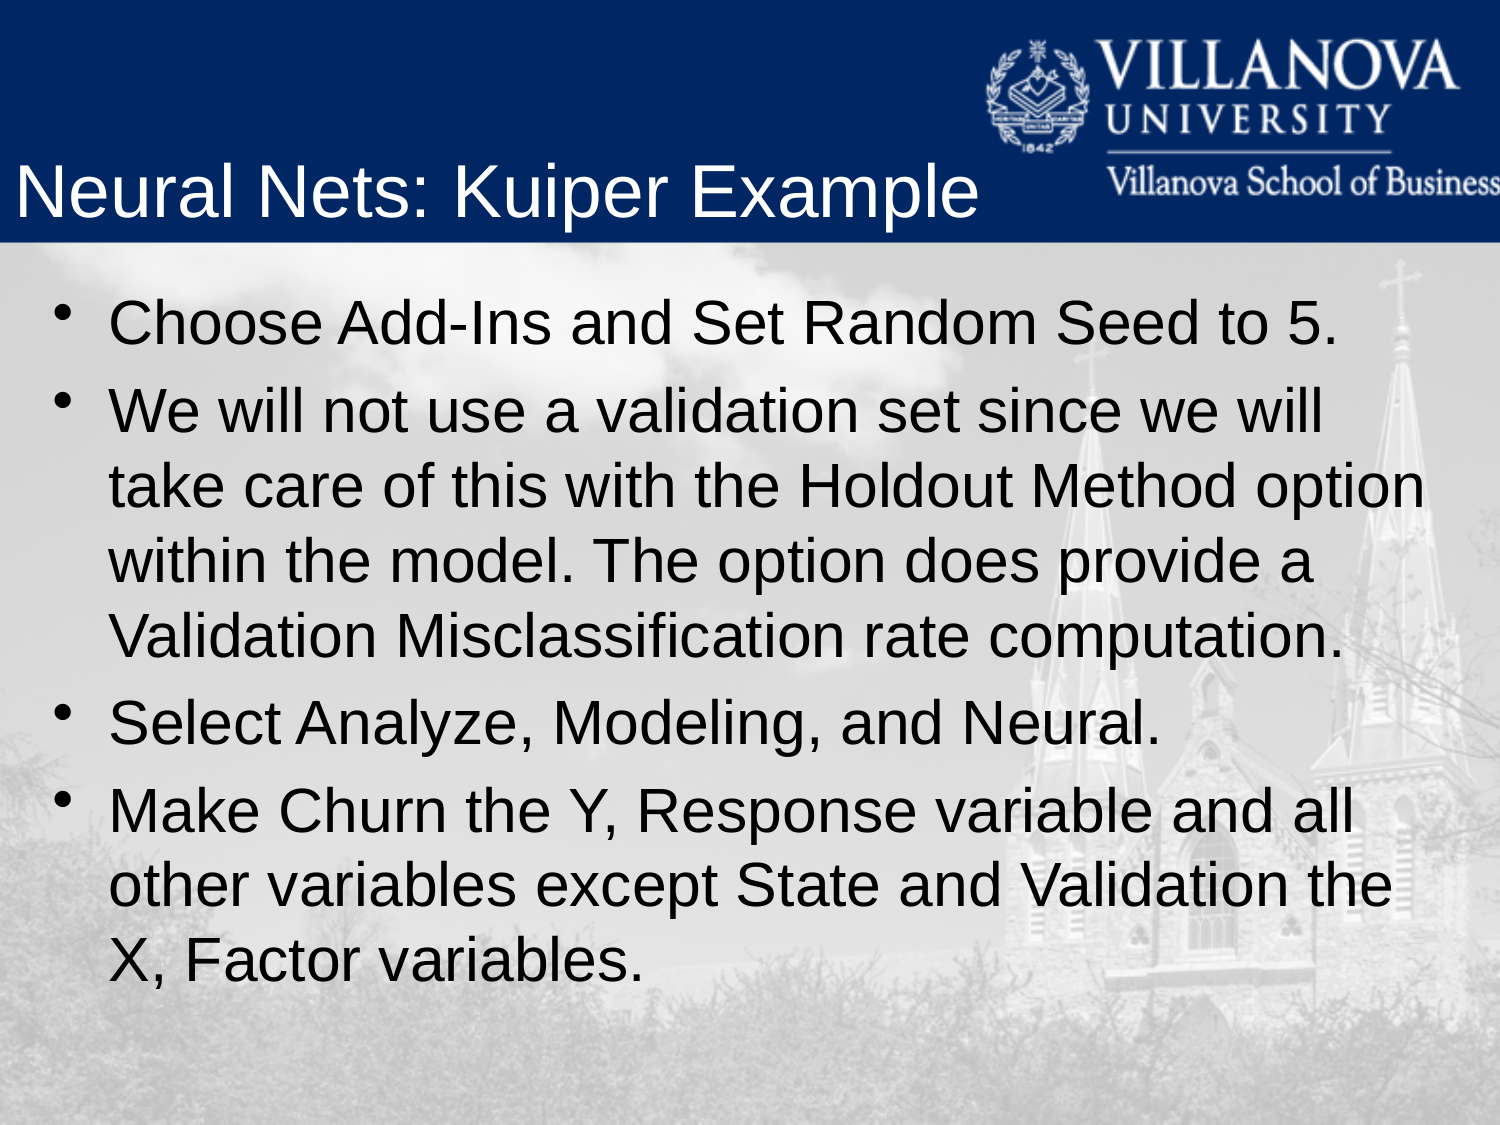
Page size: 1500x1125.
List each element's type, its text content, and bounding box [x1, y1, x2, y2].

text_box Choose Add-Ins and Set Random Seed to 5. We will not use a validation set since we will take care of this with the Holdout Method option within the model. The option does provide a Validation Misclassification rate computation. Select Analyze, Modeling, and Neural. Make Churn the Y, Response variable and all other variables except State and Validation the X, Factor variables. [37, 282, 1463, 950]
picture [0, 282, 1500, 1125]
text_box Neural Nets: Kuiper Example [0, 94, 1500, 282]
picture [0, 0, 1500, 94]
